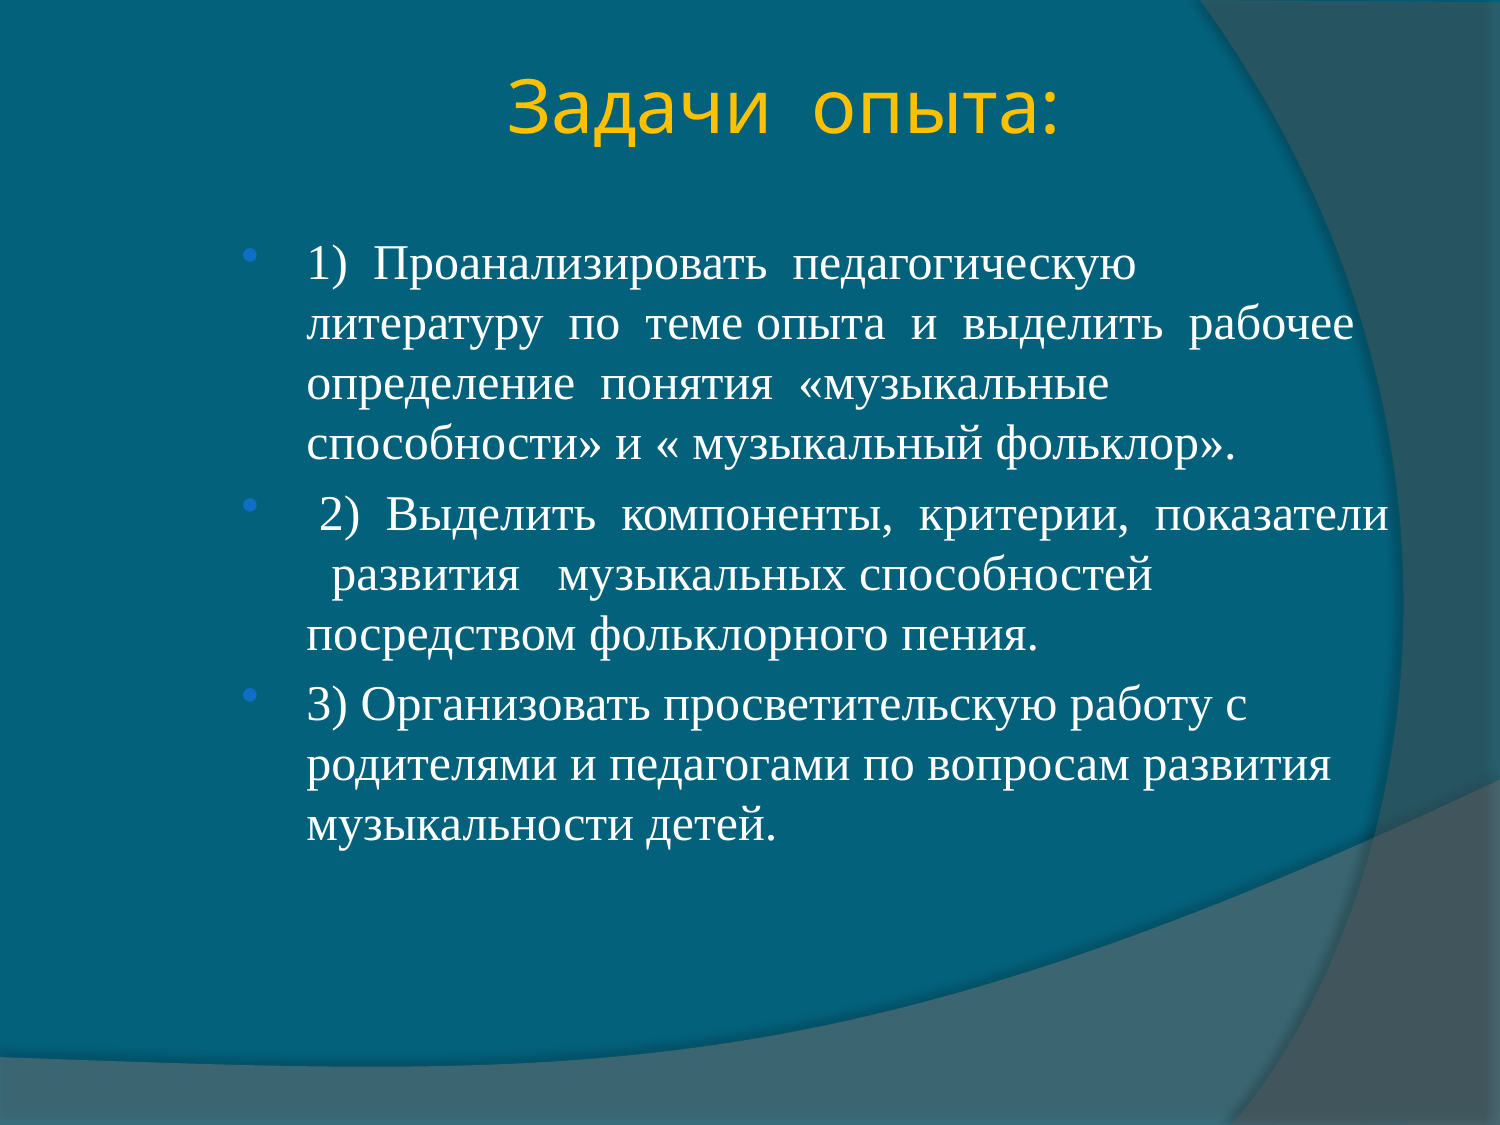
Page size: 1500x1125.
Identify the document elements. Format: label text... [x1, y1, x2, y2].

title Задачи опыта: [174, 1, 1413, 205]
list 1) Проанализировать педагогическую литературу по теме опыта и выделить рабочее определение понятия «музыкальные способности» и « музыкальный фольклор». 2) Выделить компоненты, критерии, показатели развития музыкальных способностей посредством фольклорного пения. 3) Организовать просветительскую работу с родителями и педагогами по вопросам развития музыкальности детей. [222, 222, 1414, 879]
